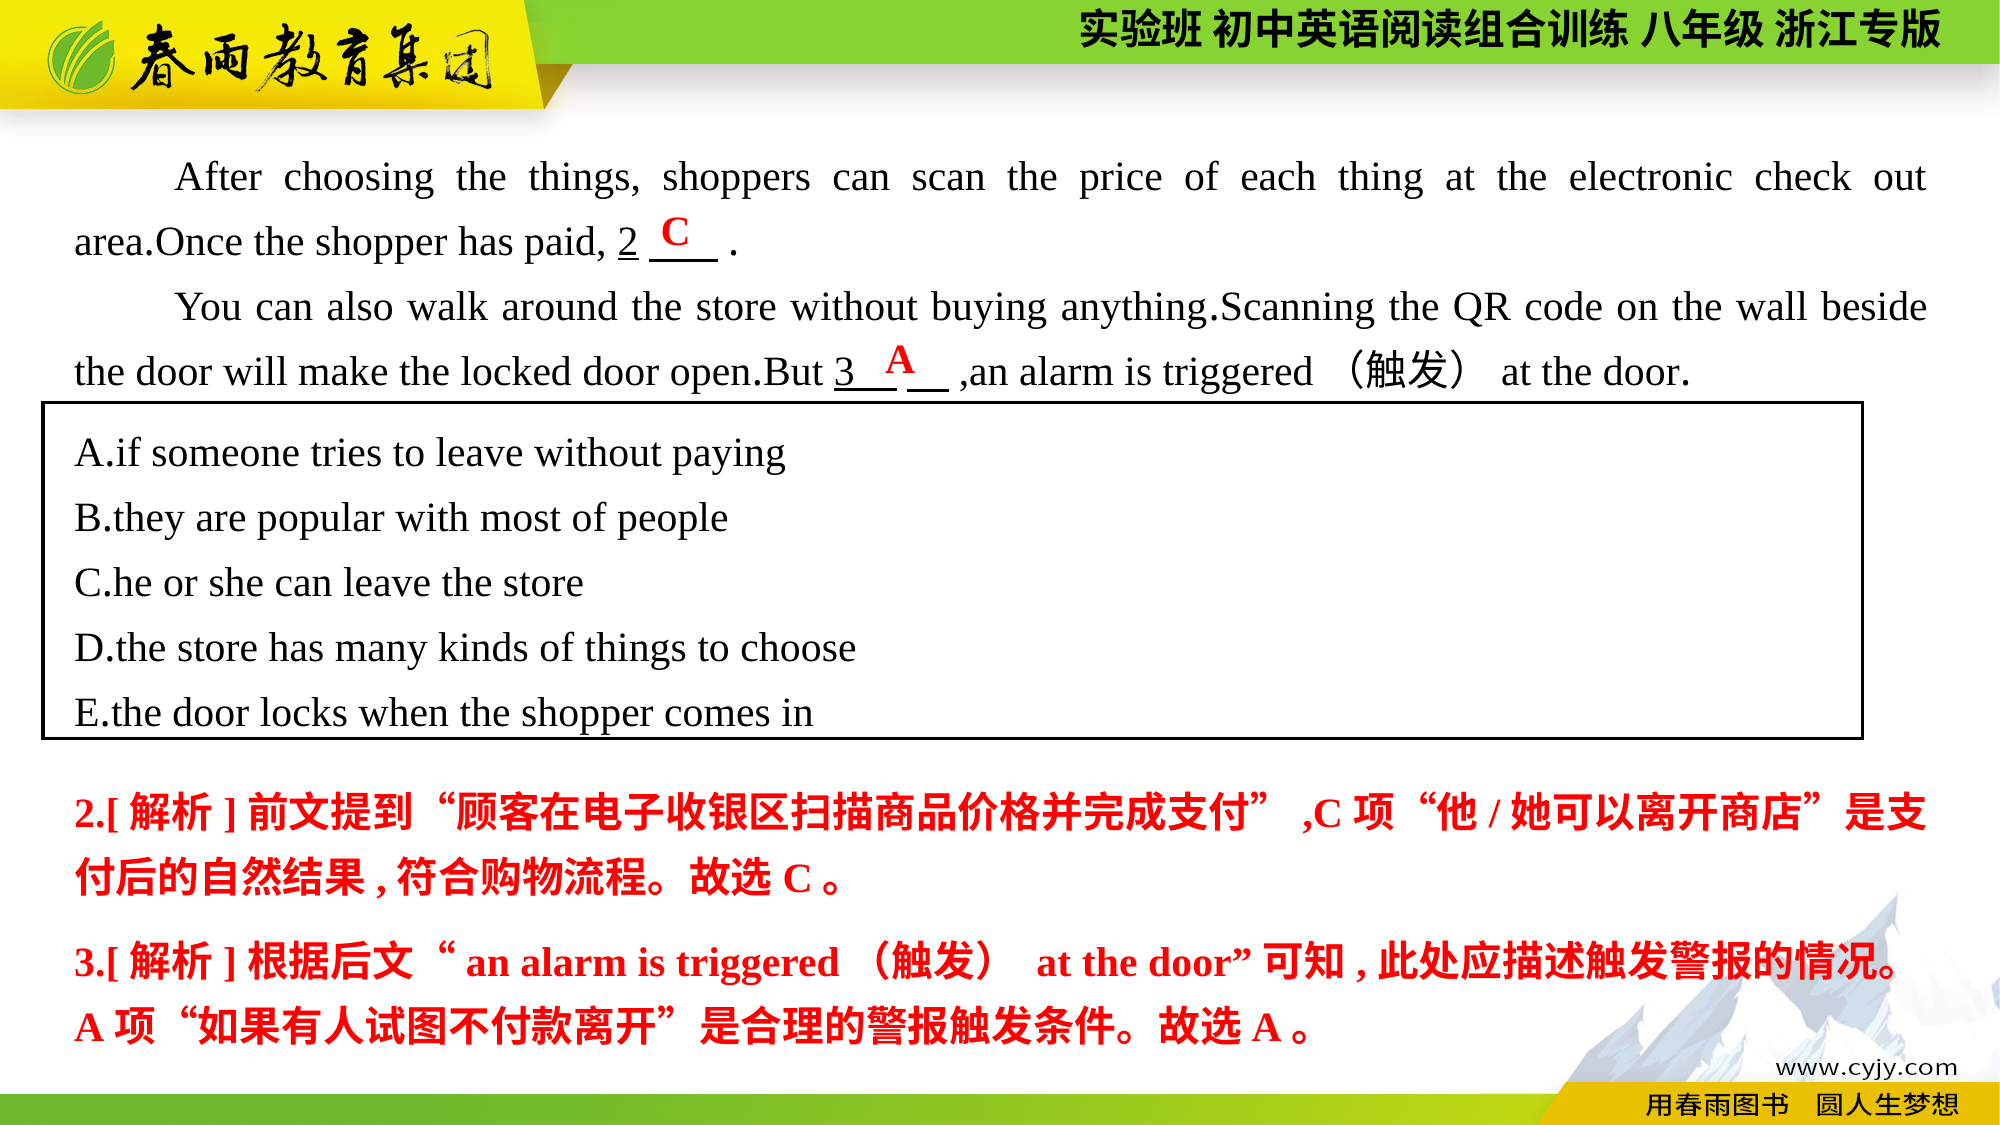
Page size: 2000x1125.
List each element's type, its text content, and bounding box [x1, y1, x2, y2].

picture [0, 0, 2000, 1125]
text_box C [645, 196, 706, 261]
text_box A [870, 324, 931, 390]
text_box 2.[解析]前文提到“顾客在电子收银区扫描商品价格并完成支付”,C项“他/她可以离开商店”是支付后的自然结果,符合购物流程。故选C。 [59, 763, 1944, 909]
list After choosing the things, shoppers can scan the price of each thing at the electronic check out area.Once the shopper has paid, 2 . You can also walk around the store without buying anything.Scanning the QR code on the wall beside the door will make the locked door open.But 3 ,an alarm is triggered（触发）at the door. [59, 126, 1944, 398]
text_box 3.[解析]根据后文“an alarm is triggered（触发） at the door”可知,此处应描述触发警报的情况。A项“如果有人试图不付款离开”是合理的警报触发条件。故选A。 [59, 912, 1944, 1058]
text_box [43, 402, 1863, 739]
text_box A.if someone tries to leave without paying B.they are popular with most of people C.he or she can leave the store D.the store has many kinds of things to choose E.the door locks when the shopper comes in [59, 402, 1944, 743]
